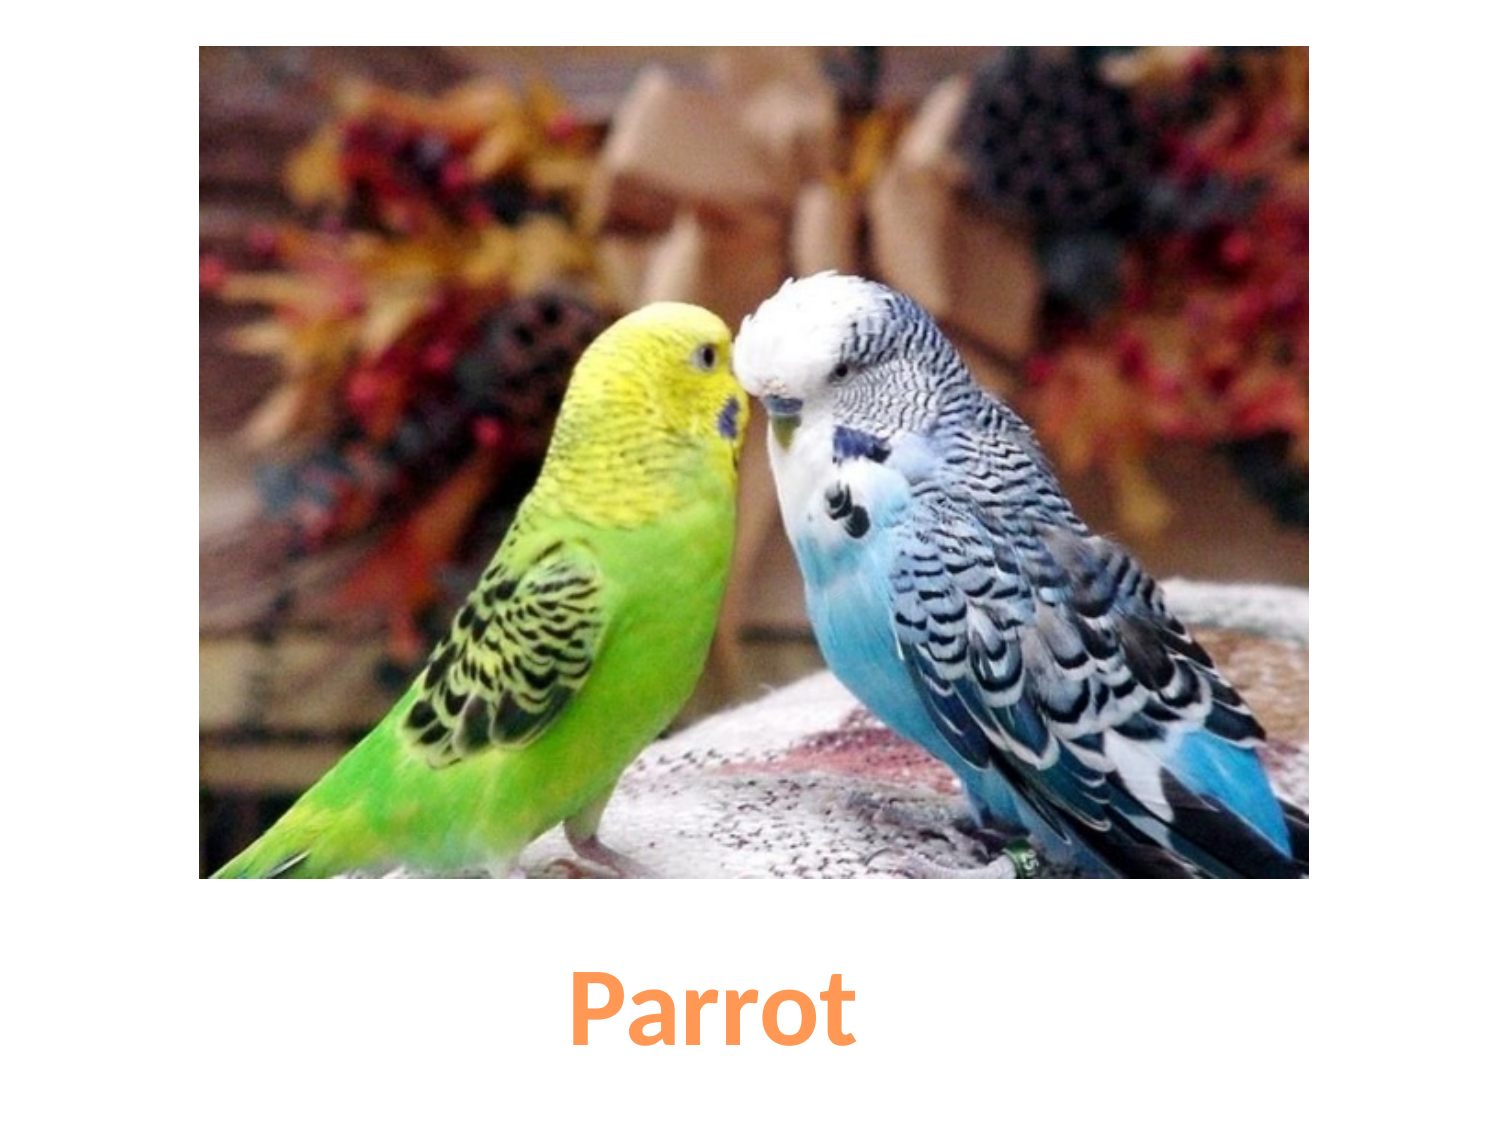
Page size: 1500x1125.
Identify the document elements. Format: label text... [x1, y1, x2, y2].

text_box Parrot [552, 925, 874, 1076]
picture [198, 46, 1309, 880]
